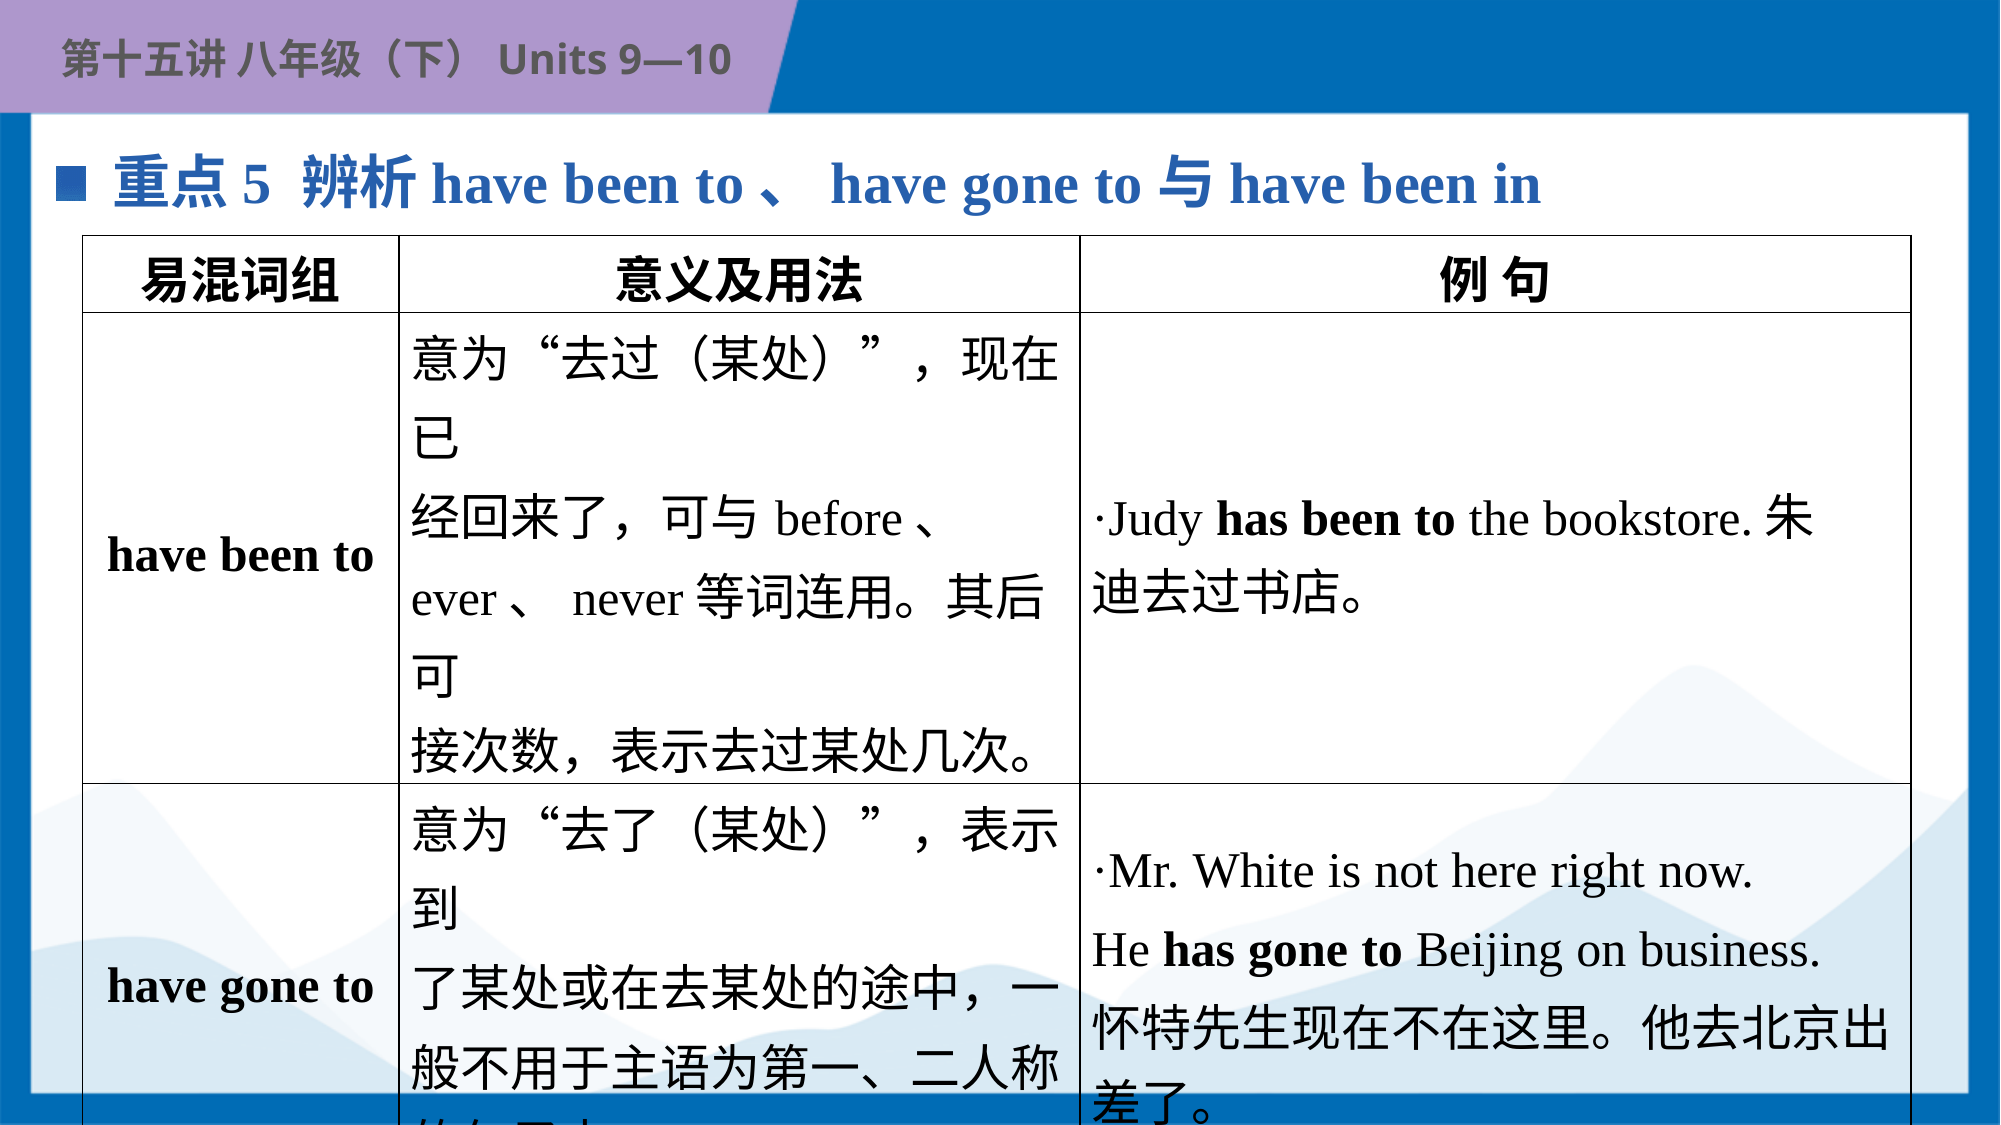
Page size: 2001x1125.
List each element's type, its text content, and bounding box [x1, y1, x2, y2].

table_cell ·Mr. White is not here right now. He has gone to Beijing on business. 怀特先生现在不在这里。他去北京出 差了。 [1081, 784, 1910, 1125]
table_header 易混词组 [83, 236, 398, 312]
table_cell have gone to [83, 784, 398, 1125]
table_cell 意为“去了（某处）”，表示到 了某处或在去某处的途中，一 般不用于主语为第一、二人称 的句子中。 [400, 784, 1079, 1125]
table_header 例 句 [1081, 236, 1910, 312]
picture [0, 0, 2000, 1125]
table_header 意义及用法 [400, 236, 1079, 312]
table_cell ·Judy has been to the bookstore.朱 迪去过书店。 [1081, 313, 1910, 783]
table_cell 意为“去过（某处）”，现在已 经回来了，可与before、 ever、never等词连用。其后可 接次数，表示去过某处几次。 [400, 313, 1079, 783]
table_cell have been to [83, 313, 398, 783]
text_box 重点5 辨析have been to、have gone to与have been in [112, 144, 1917, 215]
